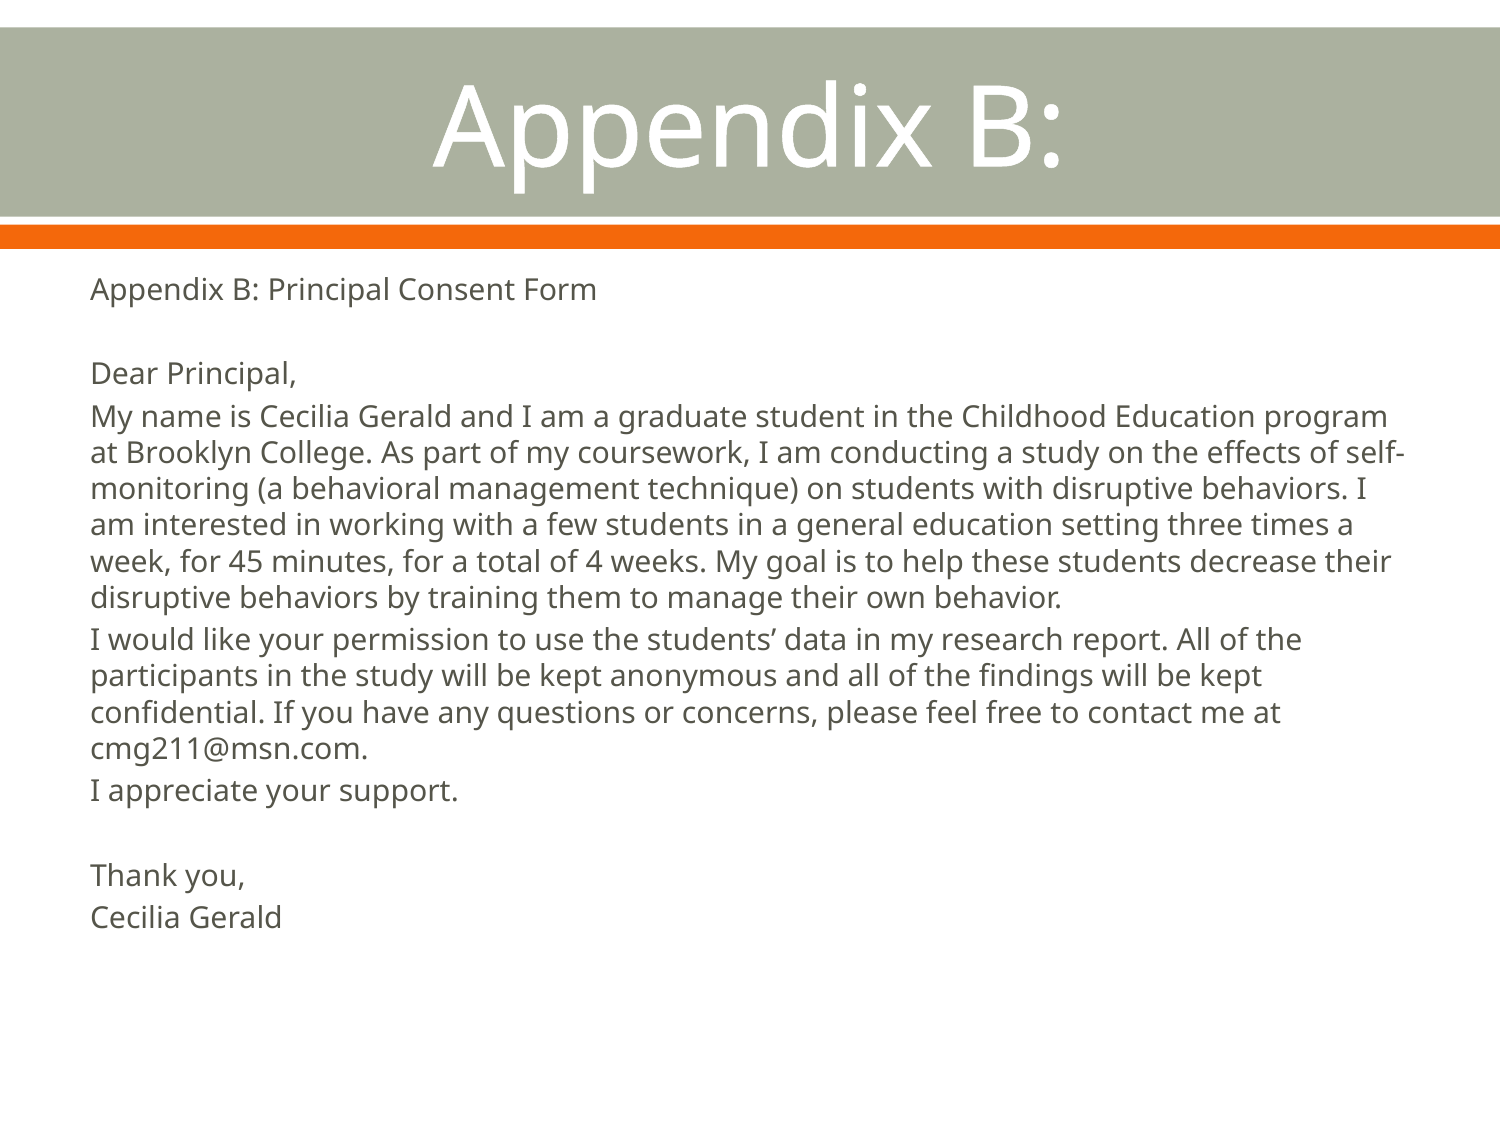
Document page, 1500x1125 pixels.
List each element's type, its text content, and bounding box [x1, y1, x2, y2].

title Appendix B: [75, 29, 1425, 213]
list Appendix B: Principal Consent Form Dear Principal, My name is Cecilia Gerald and I am a graduate student in the Childhood Education program at Brooklyn College. As part of my coursework, I am conducting a study on the effects of self-monitoring (a behavioral management technique) on students with disruptive behaviors. I am interested in working with a few students in a general education setting three times a week, for 45 minutes, for a total of 4 weeks. My goal is to help these students decrease their disruptive behaviors by training them to manage their own behavior. I would like your permission to use the students’ data in my research report. All of the participants in the study will be kept anonymous and all of the findings will be kept confidential. If you have any questions or concerns, please feel free to contact me at cmg211@msn.com. I appreciate your support. Thank you, Cecilia Gerald [75, 262, 1425, 1005]
